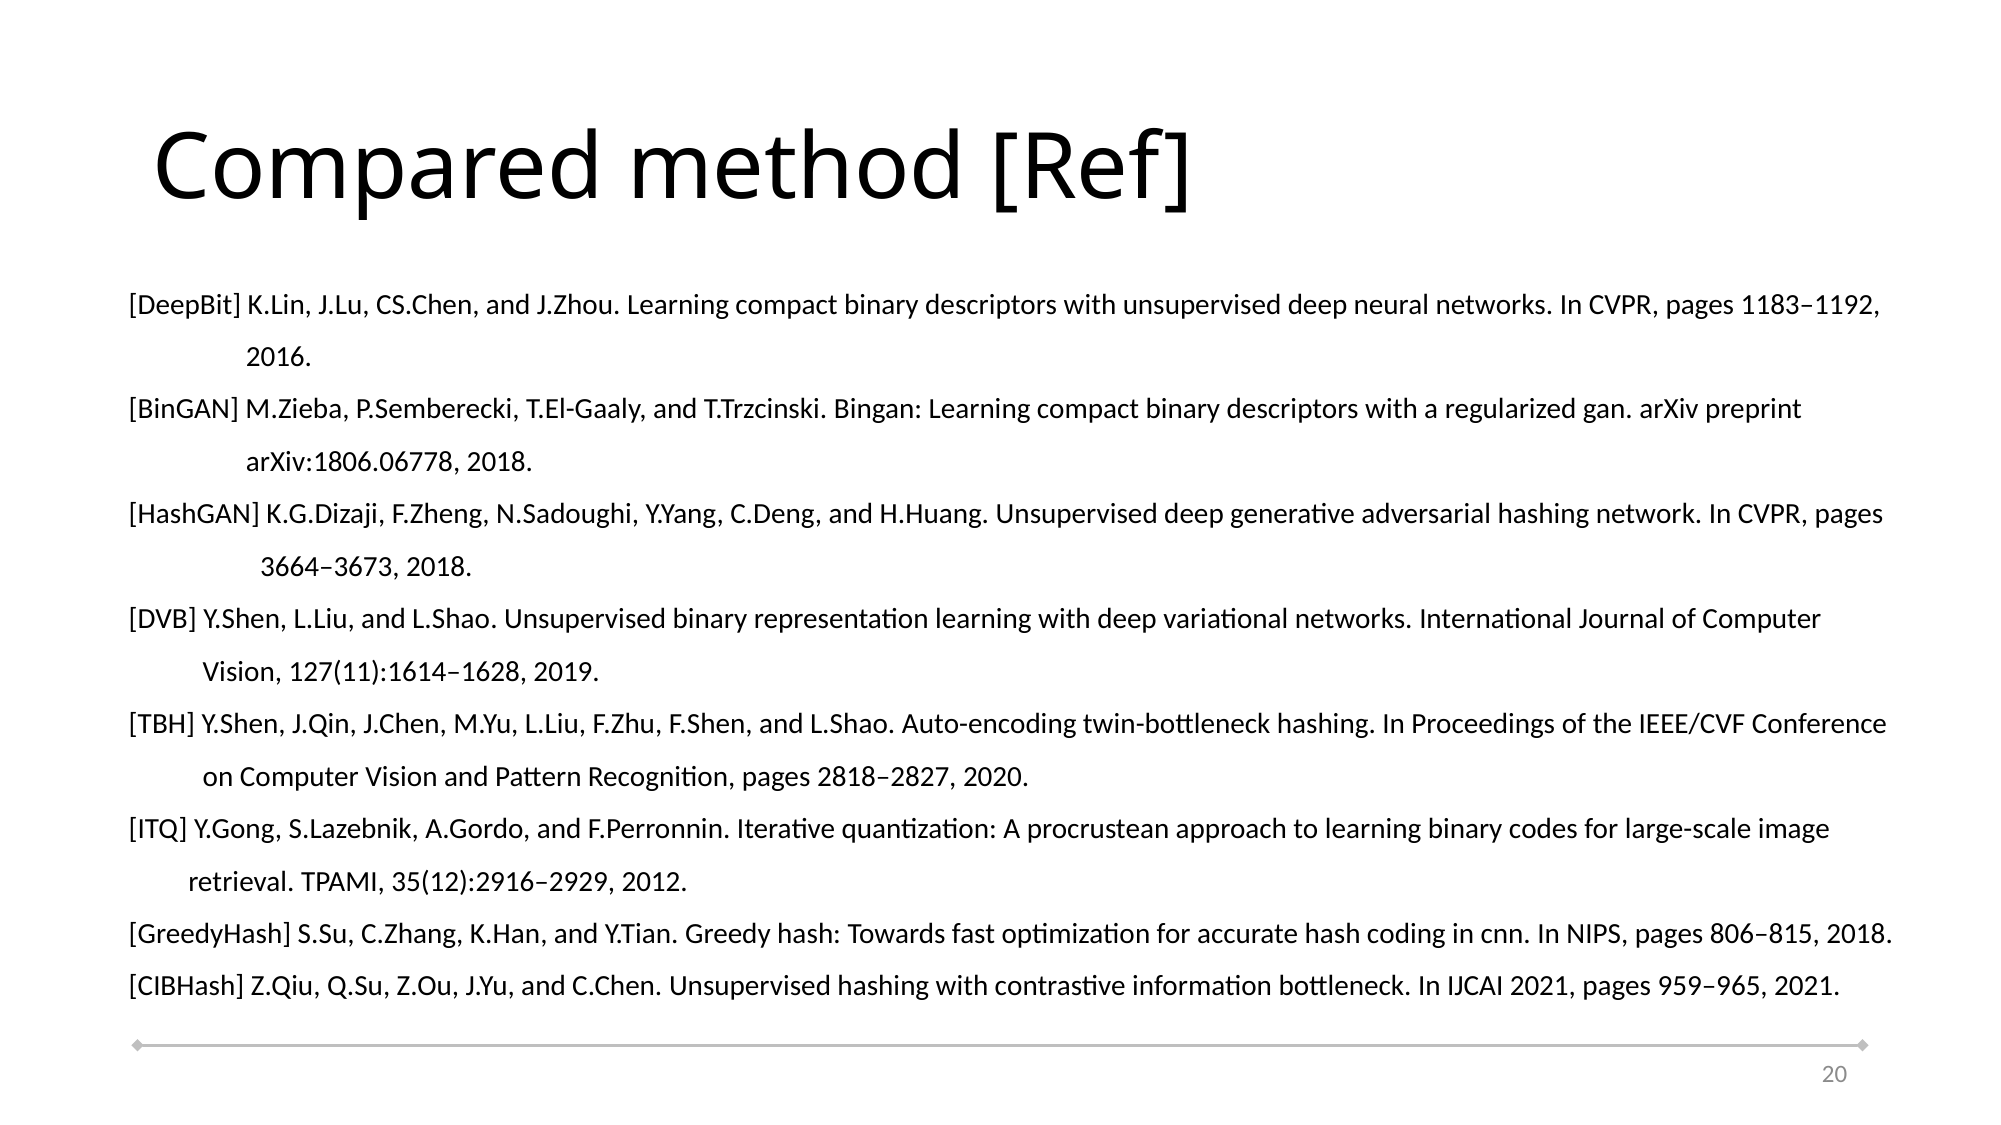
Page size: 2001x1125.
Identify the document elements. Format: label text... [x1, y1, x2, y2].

title Compared method [Ref] [137, 59, 1863, 278]
slide_number 20 [1412, 1046, 1863, 1103]
text_box [DeepBit] K.Lin, J.Lu, CS.Chen, and J.Zhou. Learning compact binary descriptors with unsupervised deep neural networks. In CVPR, pages 1183–1192, 2016. [BinGAN] M.Zieba, P.Semberecki, T.El-Gaaly, and T.Trzcinski. Bingan: Learning compact binary descriptors with a regularized gan. arXiv preprint arXiv:1806.06778, 2018. [HashGAN] K.G.Dizaji, F.Zheng, N.Sadoughi, Y.Yang, C.Deng, and H.Huang. Unsupervised deep generative adversarial hashing network. In CVPR, pages 3664–3673, 2018. [DVB] Y.Shen, L.Liu, and L.Shao. Unsupervised binary representation learning with deep variational networks. International Journal of Computer Vision, 127(11):1614–1628, 2019. [TBH] Y.Shen, J.Qin, J.Chen, M.Yu, L.Liu, F.Zhu, F.Shen, and L.Shao. Auto-encoding twin-bottleneck hashing. In Proceedings of the IEEE/CVF Conference on Computer Vision and Pattern Recognition, pages 2818–2827, 2020. [ITQ] Y.Gong, S.Lazebnik, A.Gordo, and F.Perronnin. Iterative quantization: A procrustean approach to learning binary codes for large-scale image retrieval. TPAMI, 35(12):2916–2929, 2012. [GreedyHash] S.Su, C.Zhang, K.Han, and Y.Tian. Greedy hash: Towards fast optimization for accurate hash coding in cnn. In NIPS, pages 806–815, 2018. [CIBHash] Z.Qiu, Q.Su, Z.Ou, J.Yu, and C.Chen. Unsupervised hashing with contrastive information bottleneck. In IJCAI 2021, pages 959–965, 2021. [113, 260, 1922, 1010]
